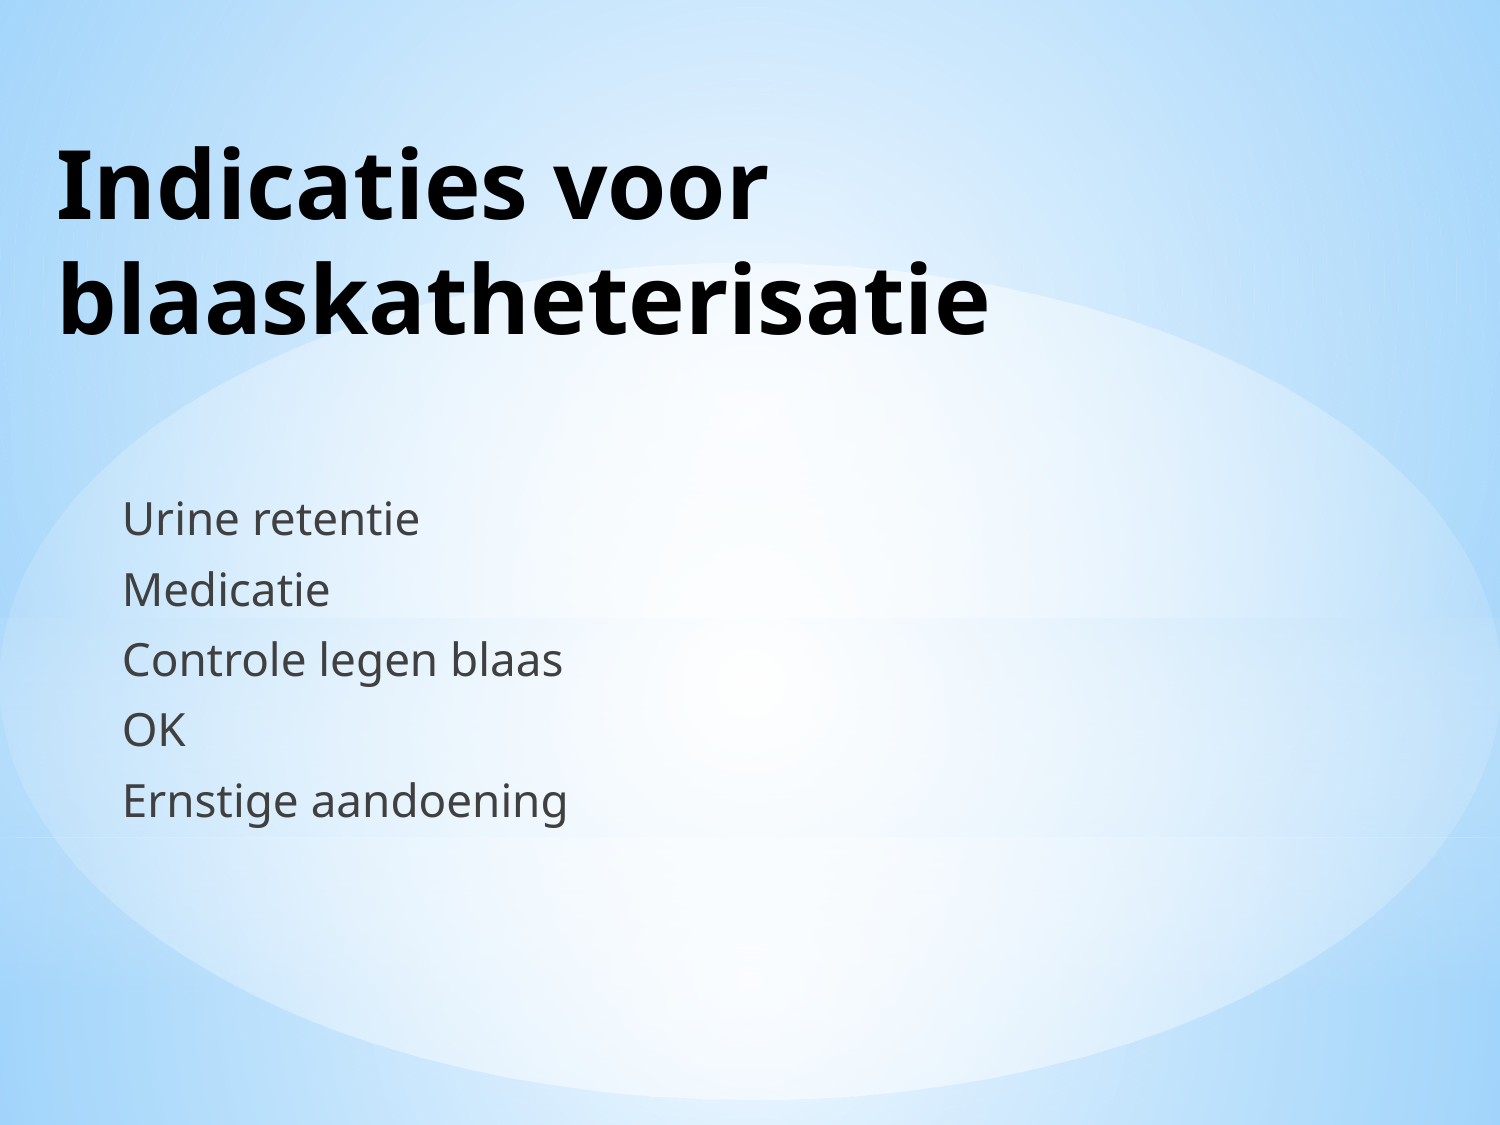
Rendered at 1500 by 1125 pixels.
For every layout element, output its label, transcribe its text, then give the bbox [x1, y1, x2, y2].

list Urine retentie Medicatie Controle legen blaas OK Ernstige aandoening [99, 482, 1150, 924]
title Indicaties voor blaaskatheterisatie [41, 116, 1111, 304]
